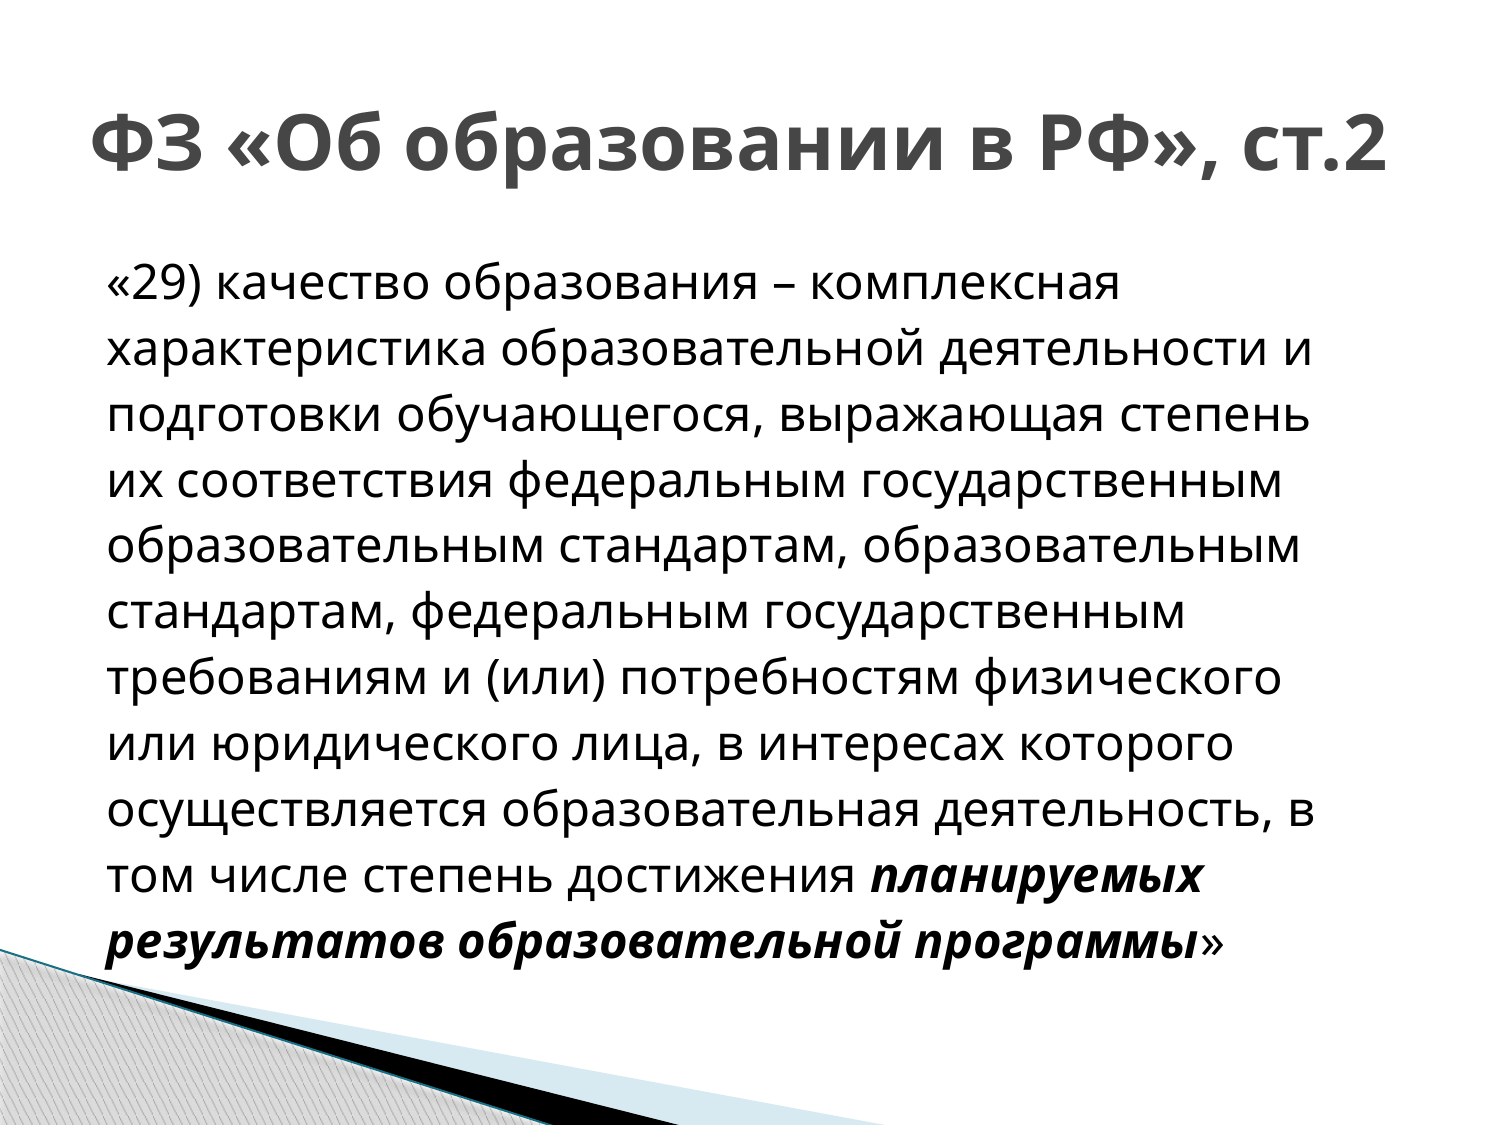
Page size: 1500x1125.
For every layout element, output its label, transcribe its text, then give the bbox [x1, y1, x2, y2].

list «29) качество образования – комплексная характеристика образовательной деятельности и подготовки обучающегося, выражающая степень их соответствия федеральным государственным образовательным стандартам, образовательным стандартам, федеральным государственным требованиям и (или) потребностям физического или юридического лица, в интересах которого осуществляется образовательная деятельность, в том числе степень достижения планируемых результатов образовательной программы» [75, 243, 1425, 986]
title ФЗ «Об образовании в РФ», ст.2 [75, 45, 1425, 233]
